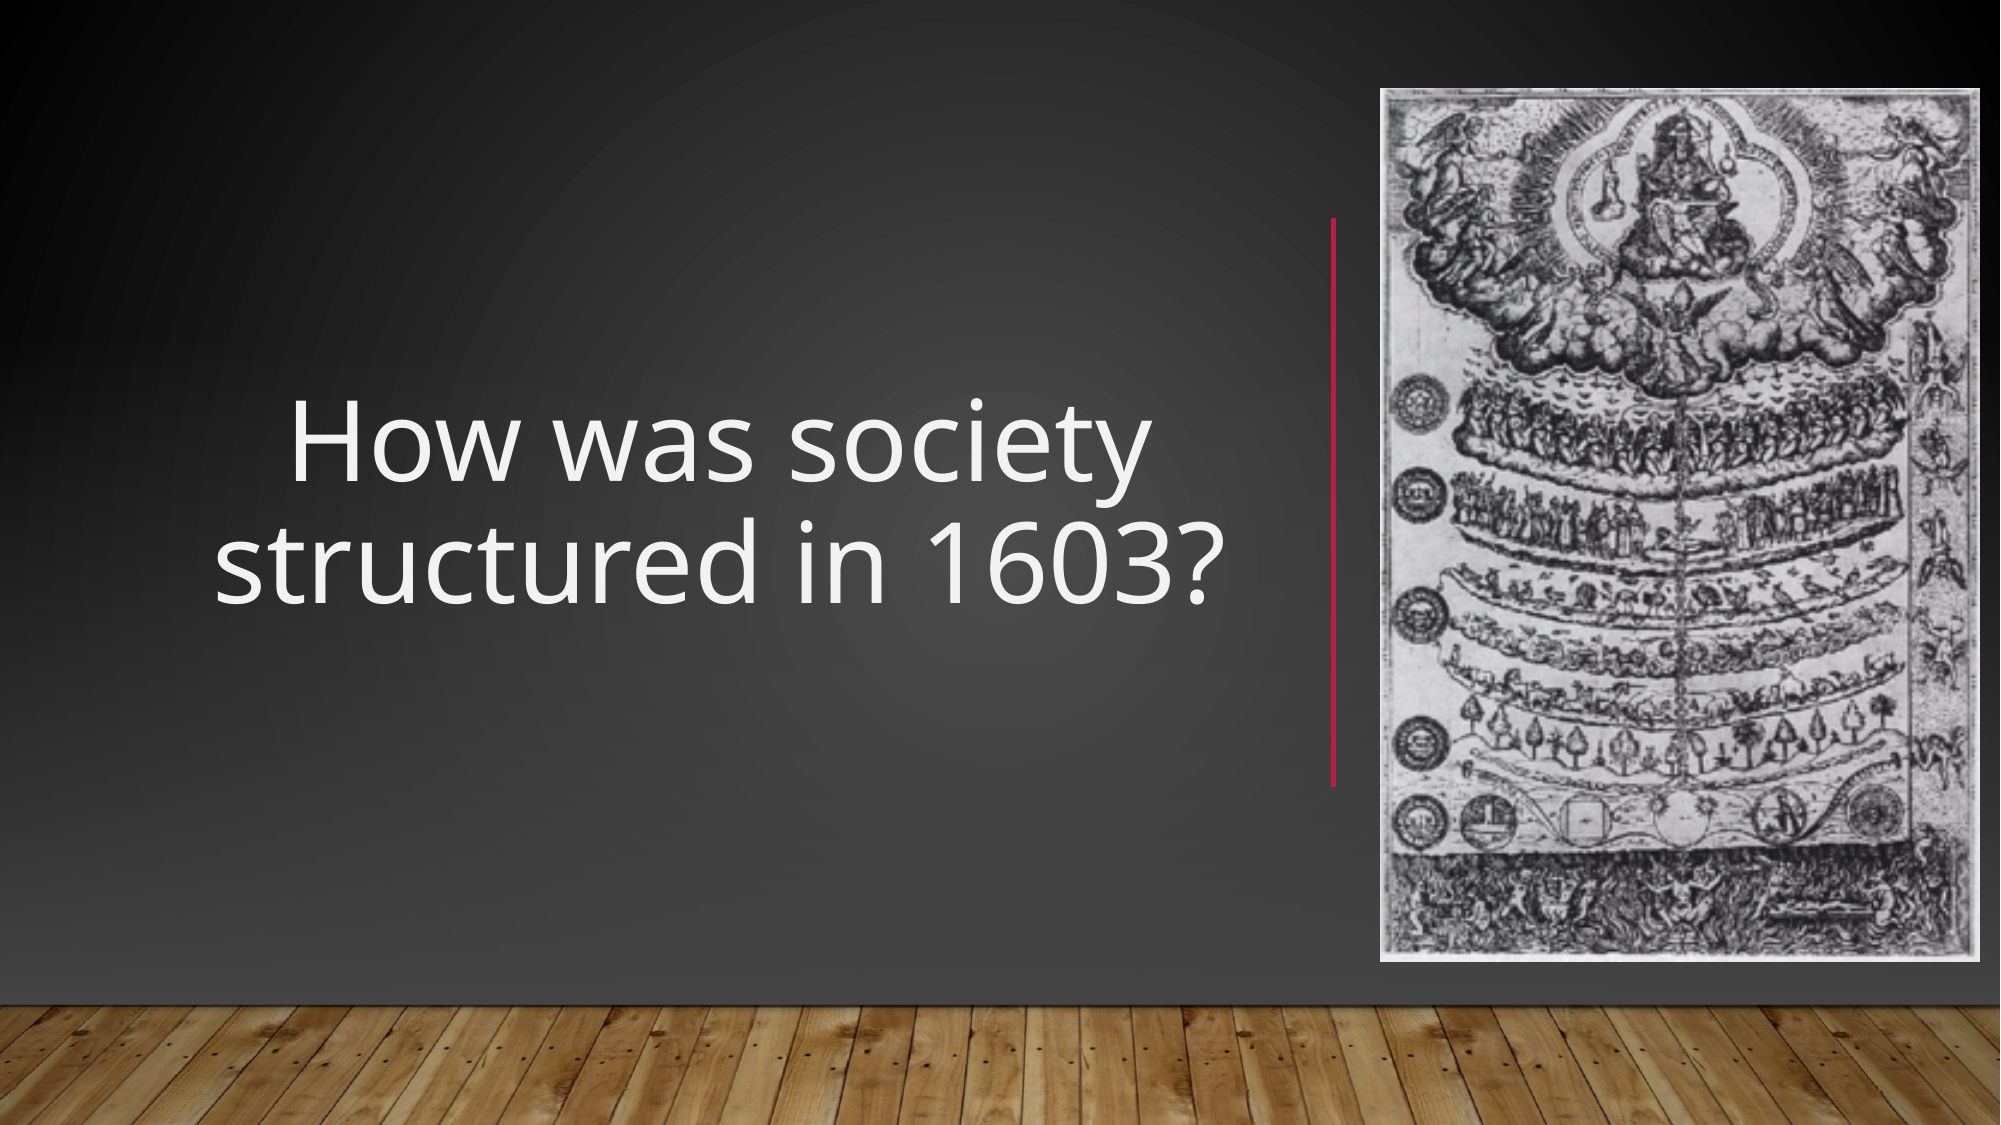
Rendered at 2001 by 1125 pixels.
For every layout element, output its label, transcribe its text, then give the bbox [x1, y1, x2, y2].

picture [0, 1006, 2000, 1125]
picture [1379, 88, 1980, 962]
text_box [0, 0, 2000, 330]
title How was society structured in 1603? [157, 157, 1282, 848]
text_box [0, 330, 2000, 1004]
